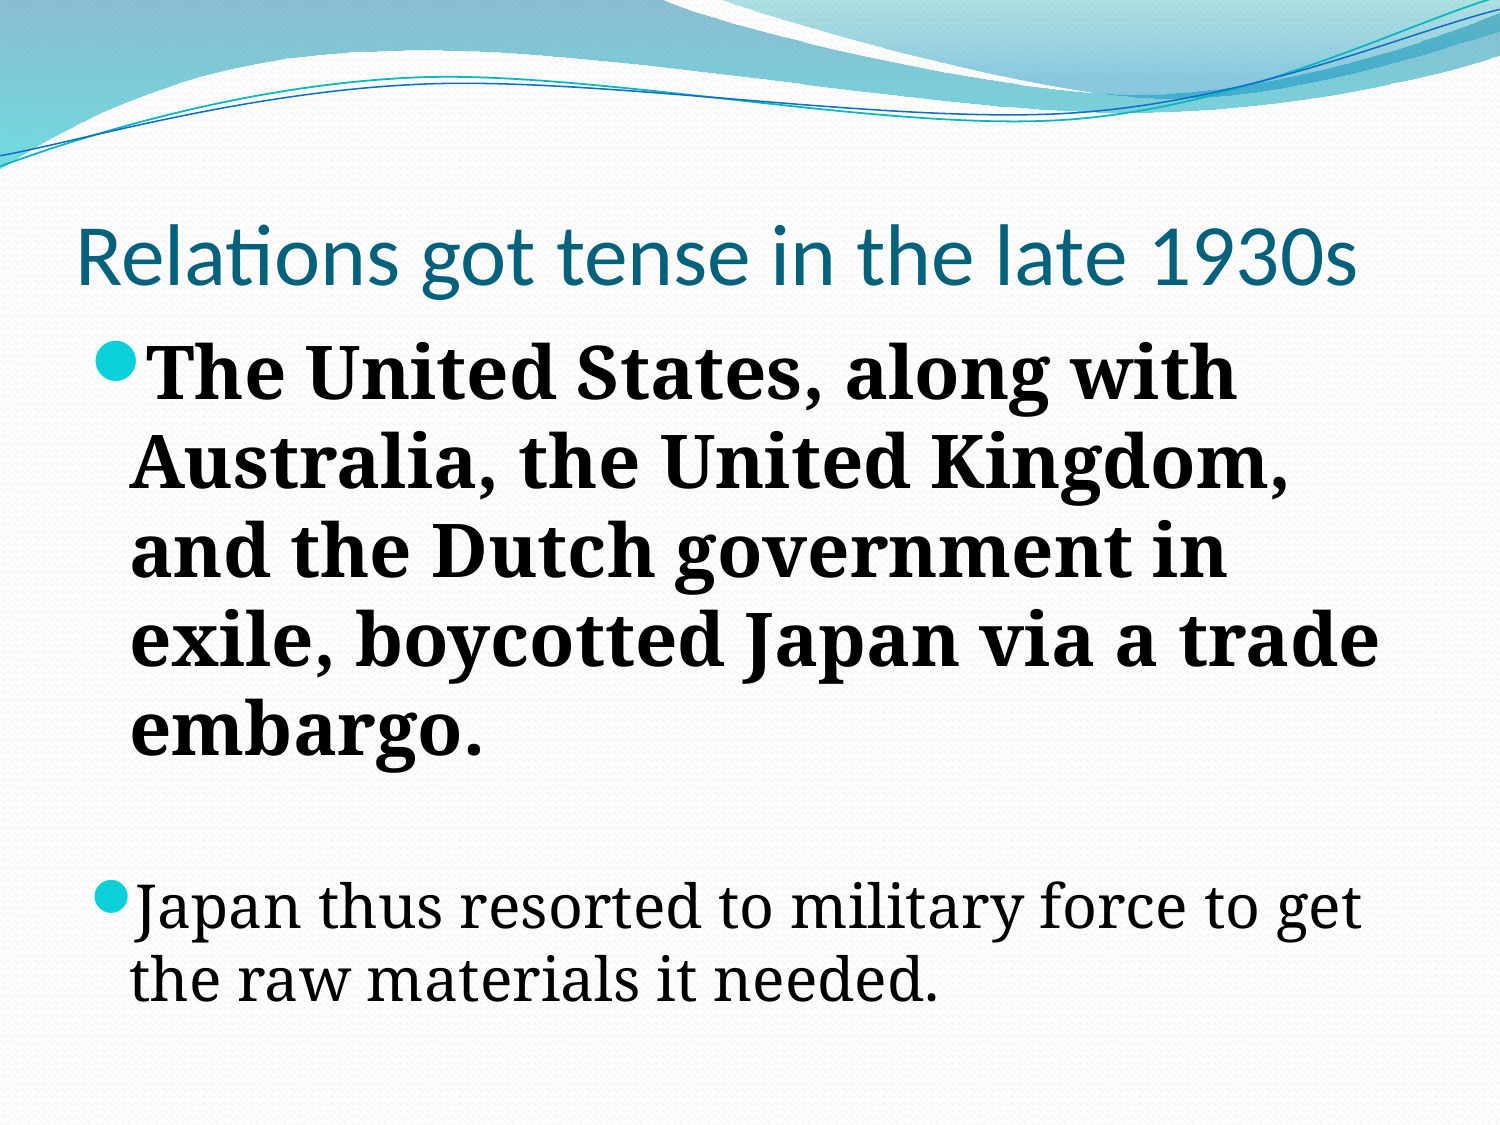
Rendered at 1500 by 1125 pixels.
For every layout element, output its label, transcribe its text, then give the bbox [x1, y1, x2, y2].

list The United States, along with Australia, the United Kingdom, and the Dutch government in exile, boycotted Japan via a trade embargo. Japan thus resorted to military force to get the raw materials it needed. [75, 317, 1425, 1038]
title Relations got tense in the late 1930s [75, 115, 1425, 303]
